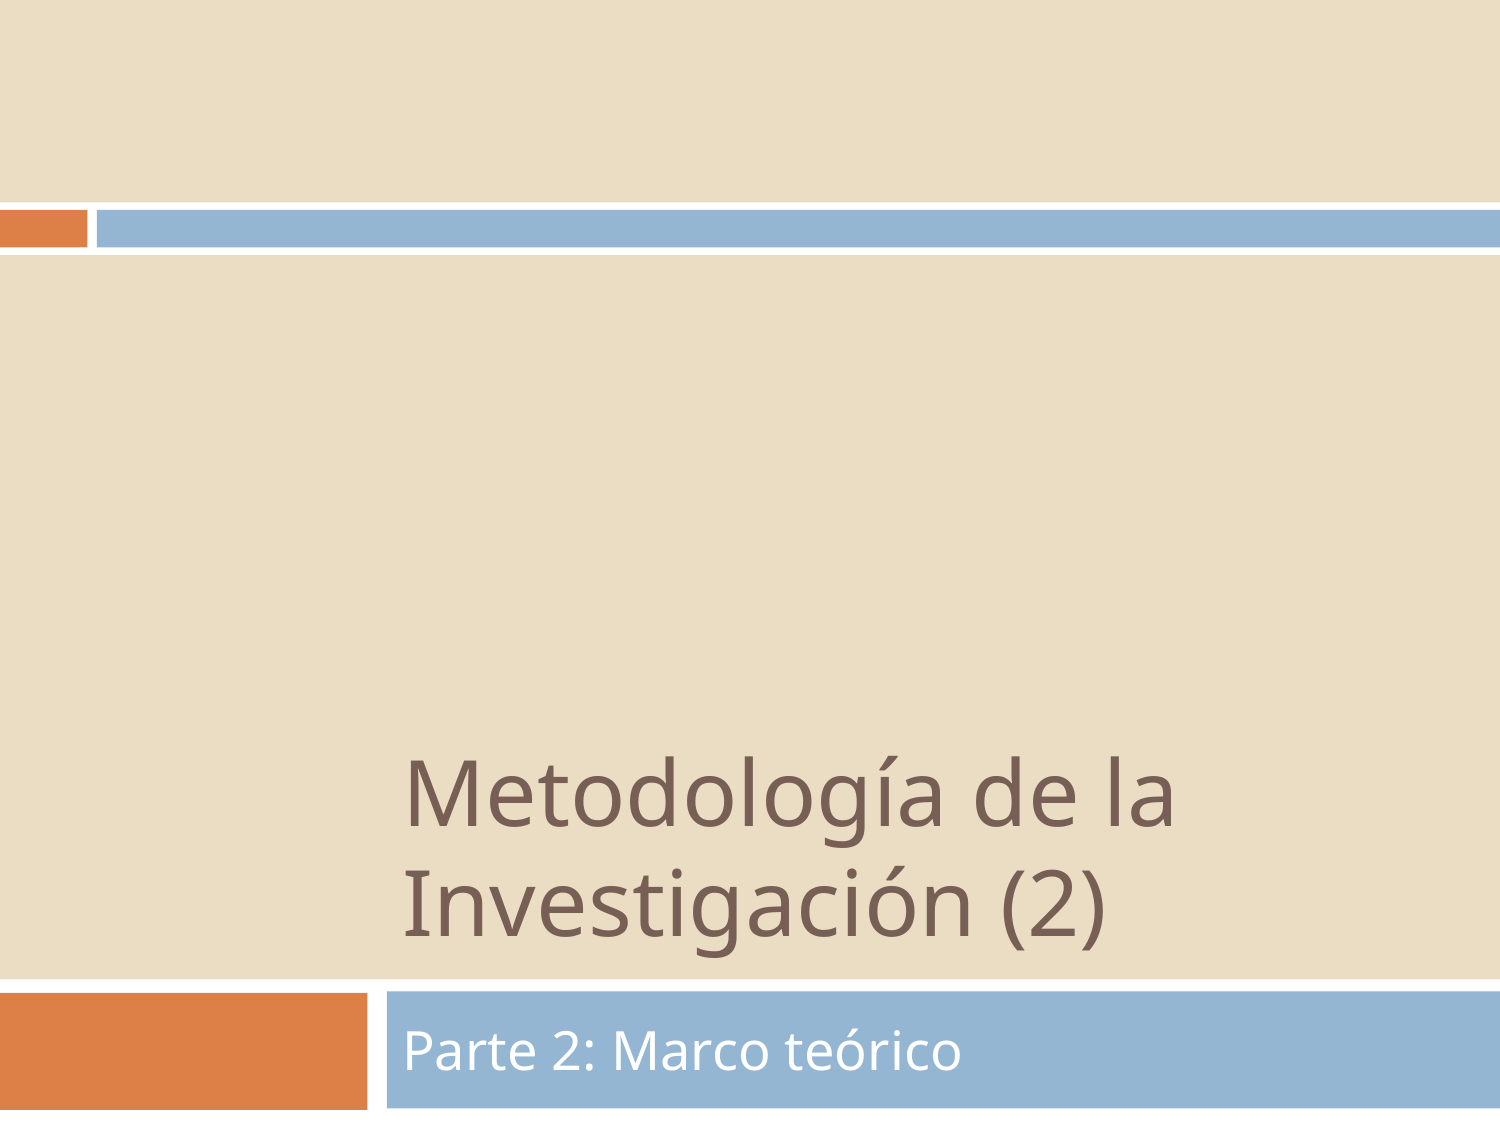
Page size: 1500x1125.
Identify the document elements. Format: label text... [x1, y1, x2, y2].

text_box Metodología de la Investigación (2) [387, 662, 1450, 963]
text_box Parte 2: Marco teórico [387, 992, 1488, 1105]
